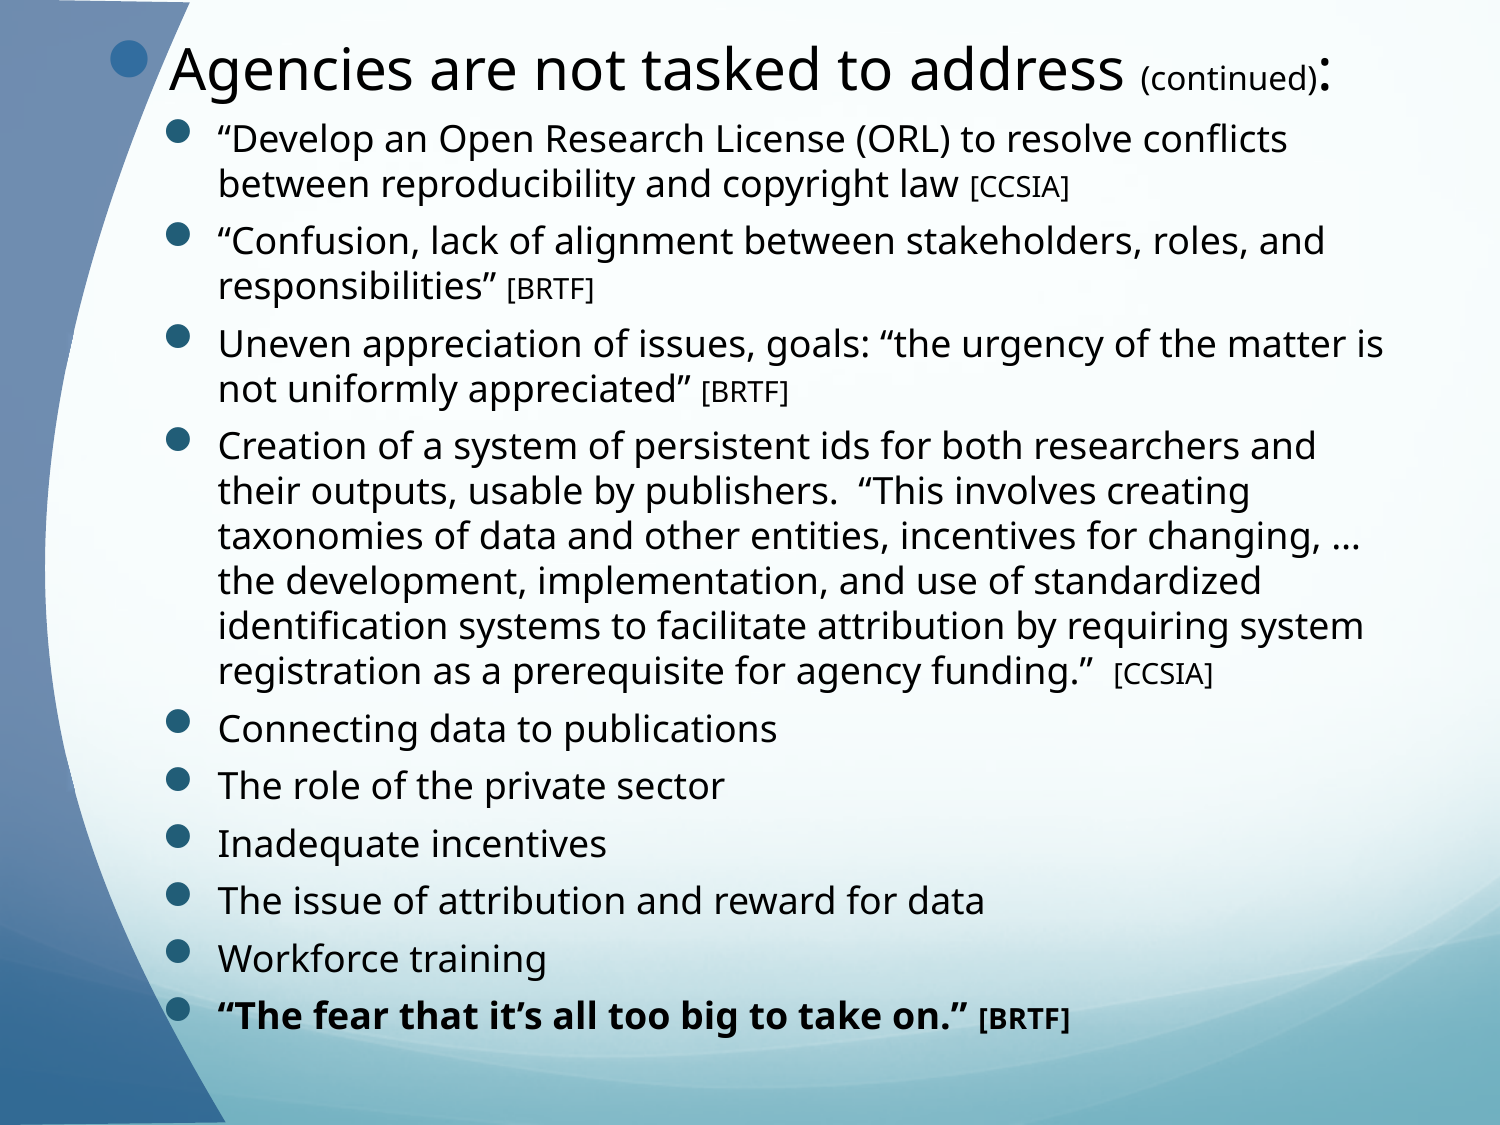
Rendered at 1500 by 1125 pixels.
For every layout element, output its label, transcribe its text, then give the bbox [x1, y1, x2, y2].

text_box [0, 0, 226, 1125]
list Agencies are not tasked to address (continued): “Develop an Open Research License (ORL) to resolve conflicts between reproducibility and copyright law [CCSIA] “Confusion, lack of alignment between stakeholders, roles, and responsibilities” [BRTF] Uneven appreciation of issues, goals: “the urgency of the matter is not uniformly appreciated” [BRTF] Creation of a system of persistent ids for both researchers and their outputs, usable by publishers. “This involves creating taxonomies of data and other entities, incentives for changing, …the development, implementation, and use of standardized identification systems to facilitate attribution by requiring system registration as a prerequisite for agency funding.” [CCSIA] Connecting data to publications The role of the private sector Inadequate incentives The issue of attribution and reward for data Workforce training “The fear that it’s all too big to take on.” [BRTF] [90, 24, 1410, 1096]
